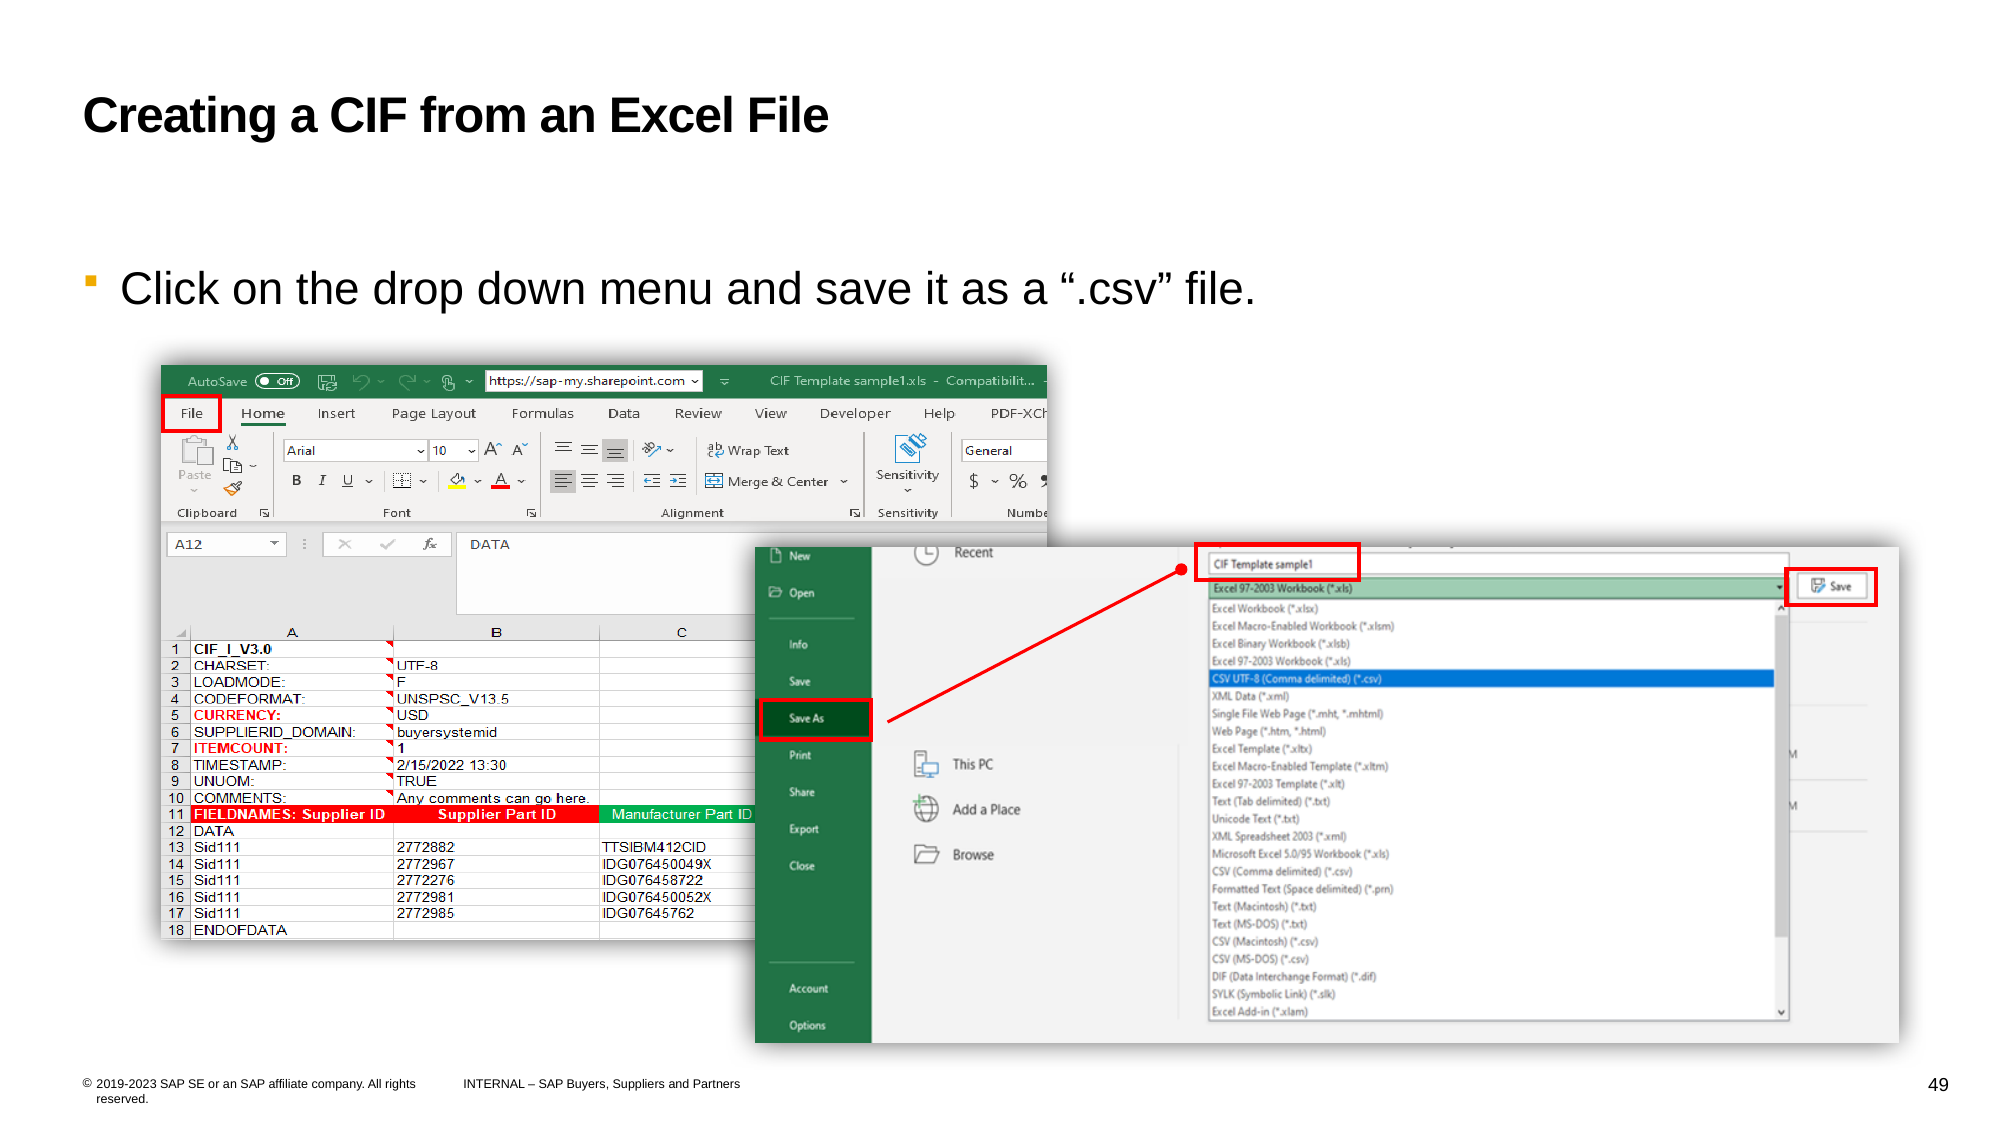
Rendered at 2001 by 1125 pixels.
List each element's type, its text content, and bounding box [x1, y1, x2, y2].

list Click on the drop down menu and save it as a “.csv” file. [82, 265, 1918, 1040]
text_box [161, 364, 1047, 941]
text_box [887, 569, 1182, 723]
title Creating a CIF from an Excel File [82, 82, 1918, 144]
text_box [755, 546, 1899, 1043]
